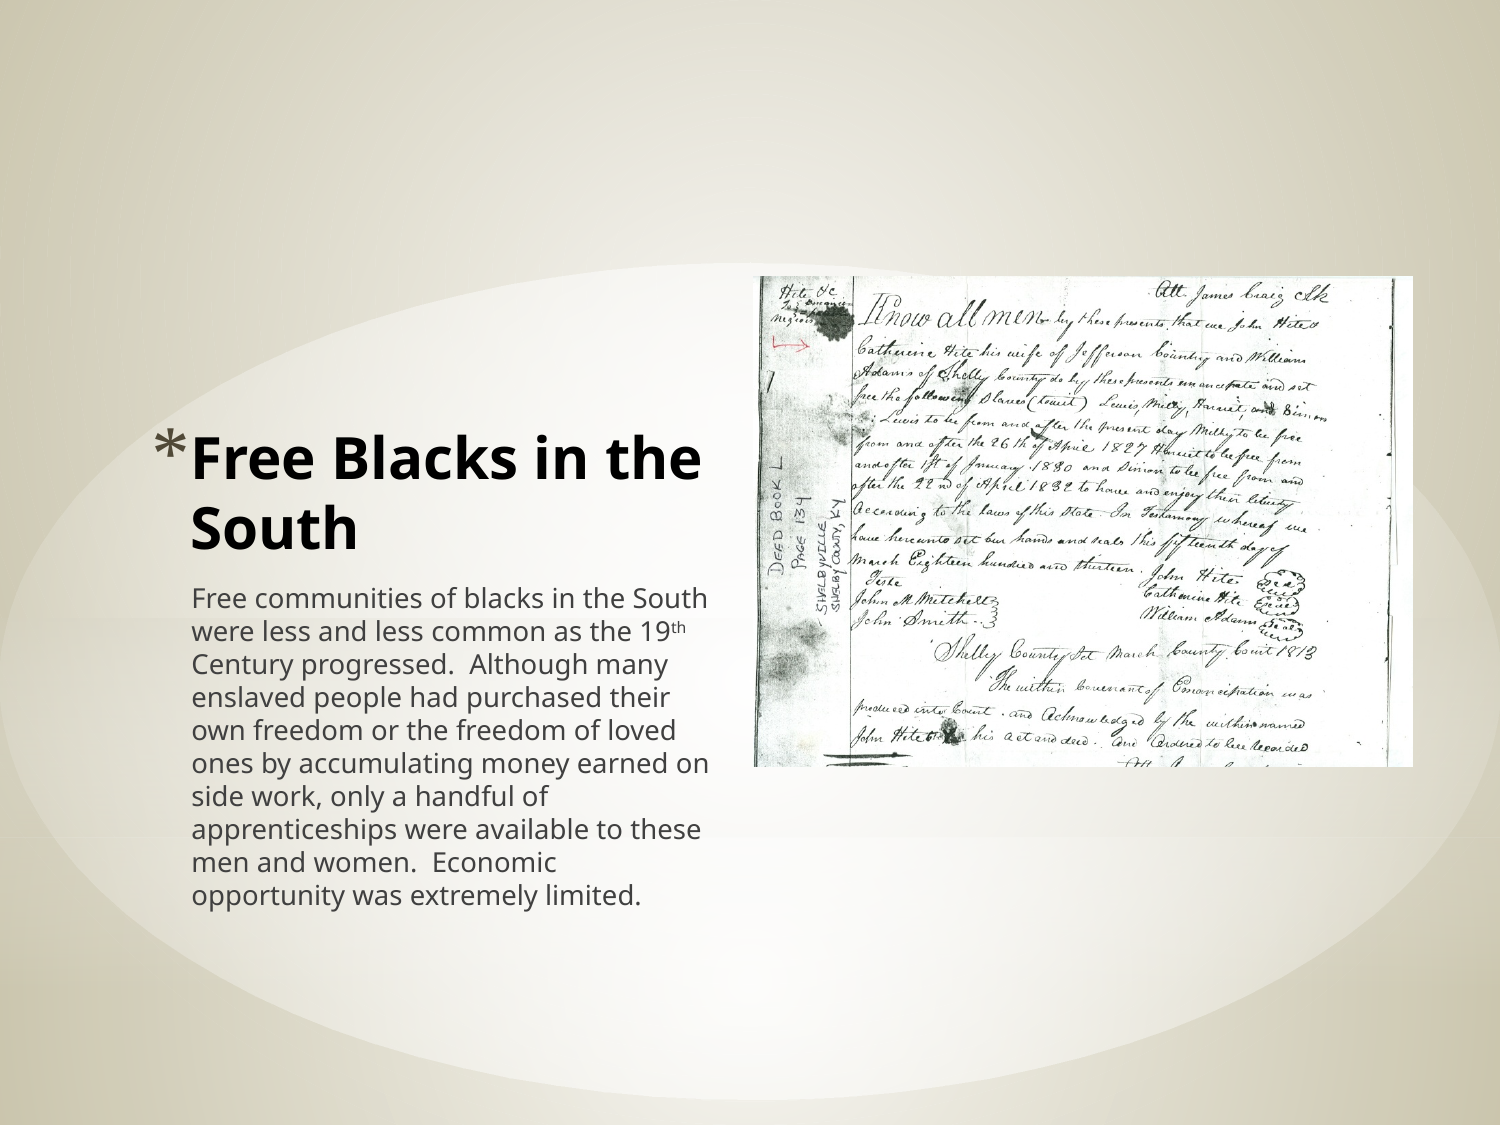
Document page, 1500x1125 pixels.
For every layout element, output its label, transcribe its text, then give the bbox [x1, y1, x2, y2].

title Free Blacks in the South [137, 362, 735, 569]
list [753, 275, 1413, 768]
list Free communities of blacks in the South were less and less common as the 19th Century progressed. Although many enslaved people had purchased their own freedom or the freedom of loved ones by accumulating money earned on side work, only a handful of apprenticeships were available to these men and women. Economic opportunity was extremely limited. [176, 573, 733, 925]
